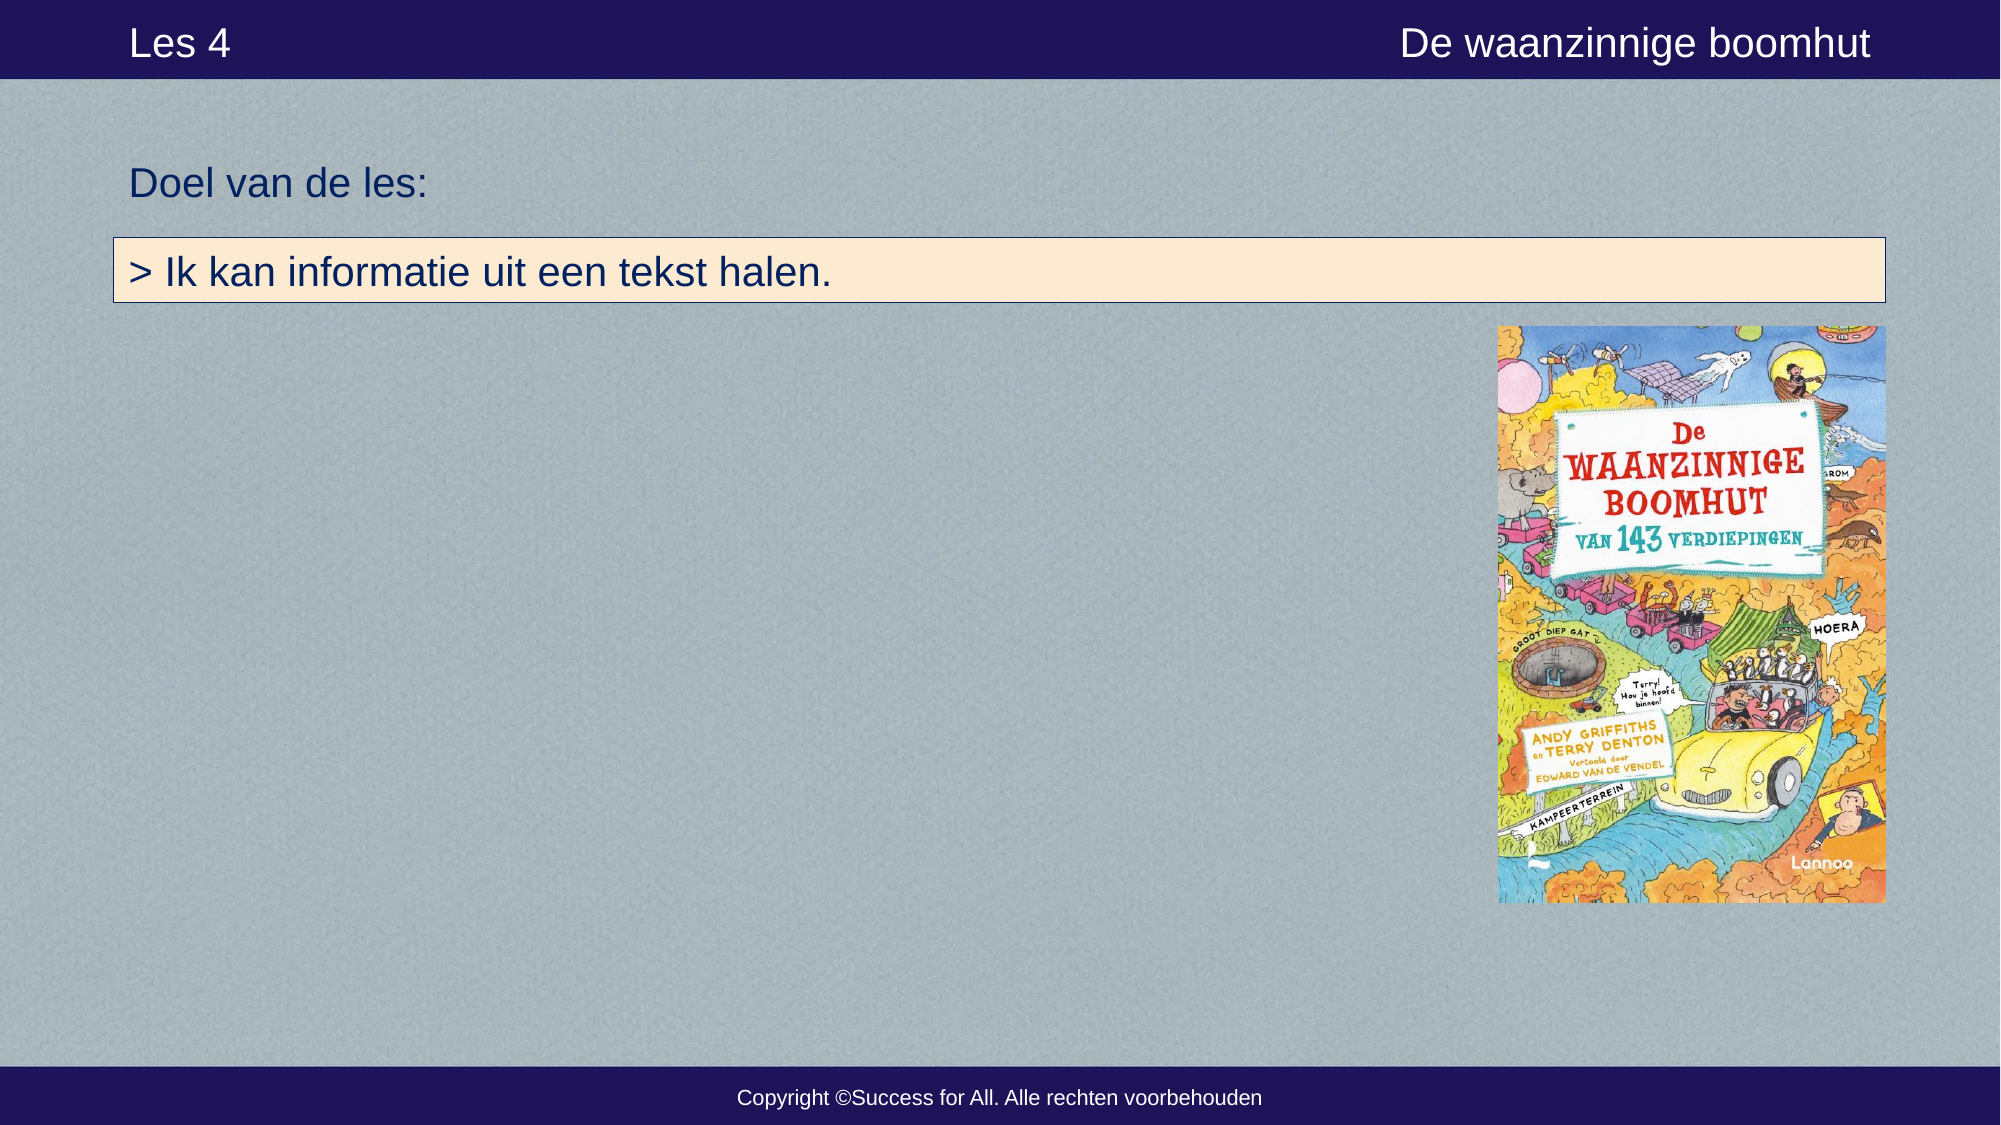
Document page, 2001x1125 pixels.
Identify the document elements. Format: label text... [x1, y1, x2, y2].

text_box > Ik kan informatie uit een tekst halen. [113, 237, 1886, 303]
text_box Doel van de les: [113, 148, 1635, 214]
text_box Les 4 [114, 8, 354, 73]
picture [0, 0, 2001, 1125]
text_box De waanzinnige boomhut [999, 8, 1886, 73]
text_box Copyright ©Success for All. Alle rechten voorbehouden [0, 1076, 2000, 1125]
